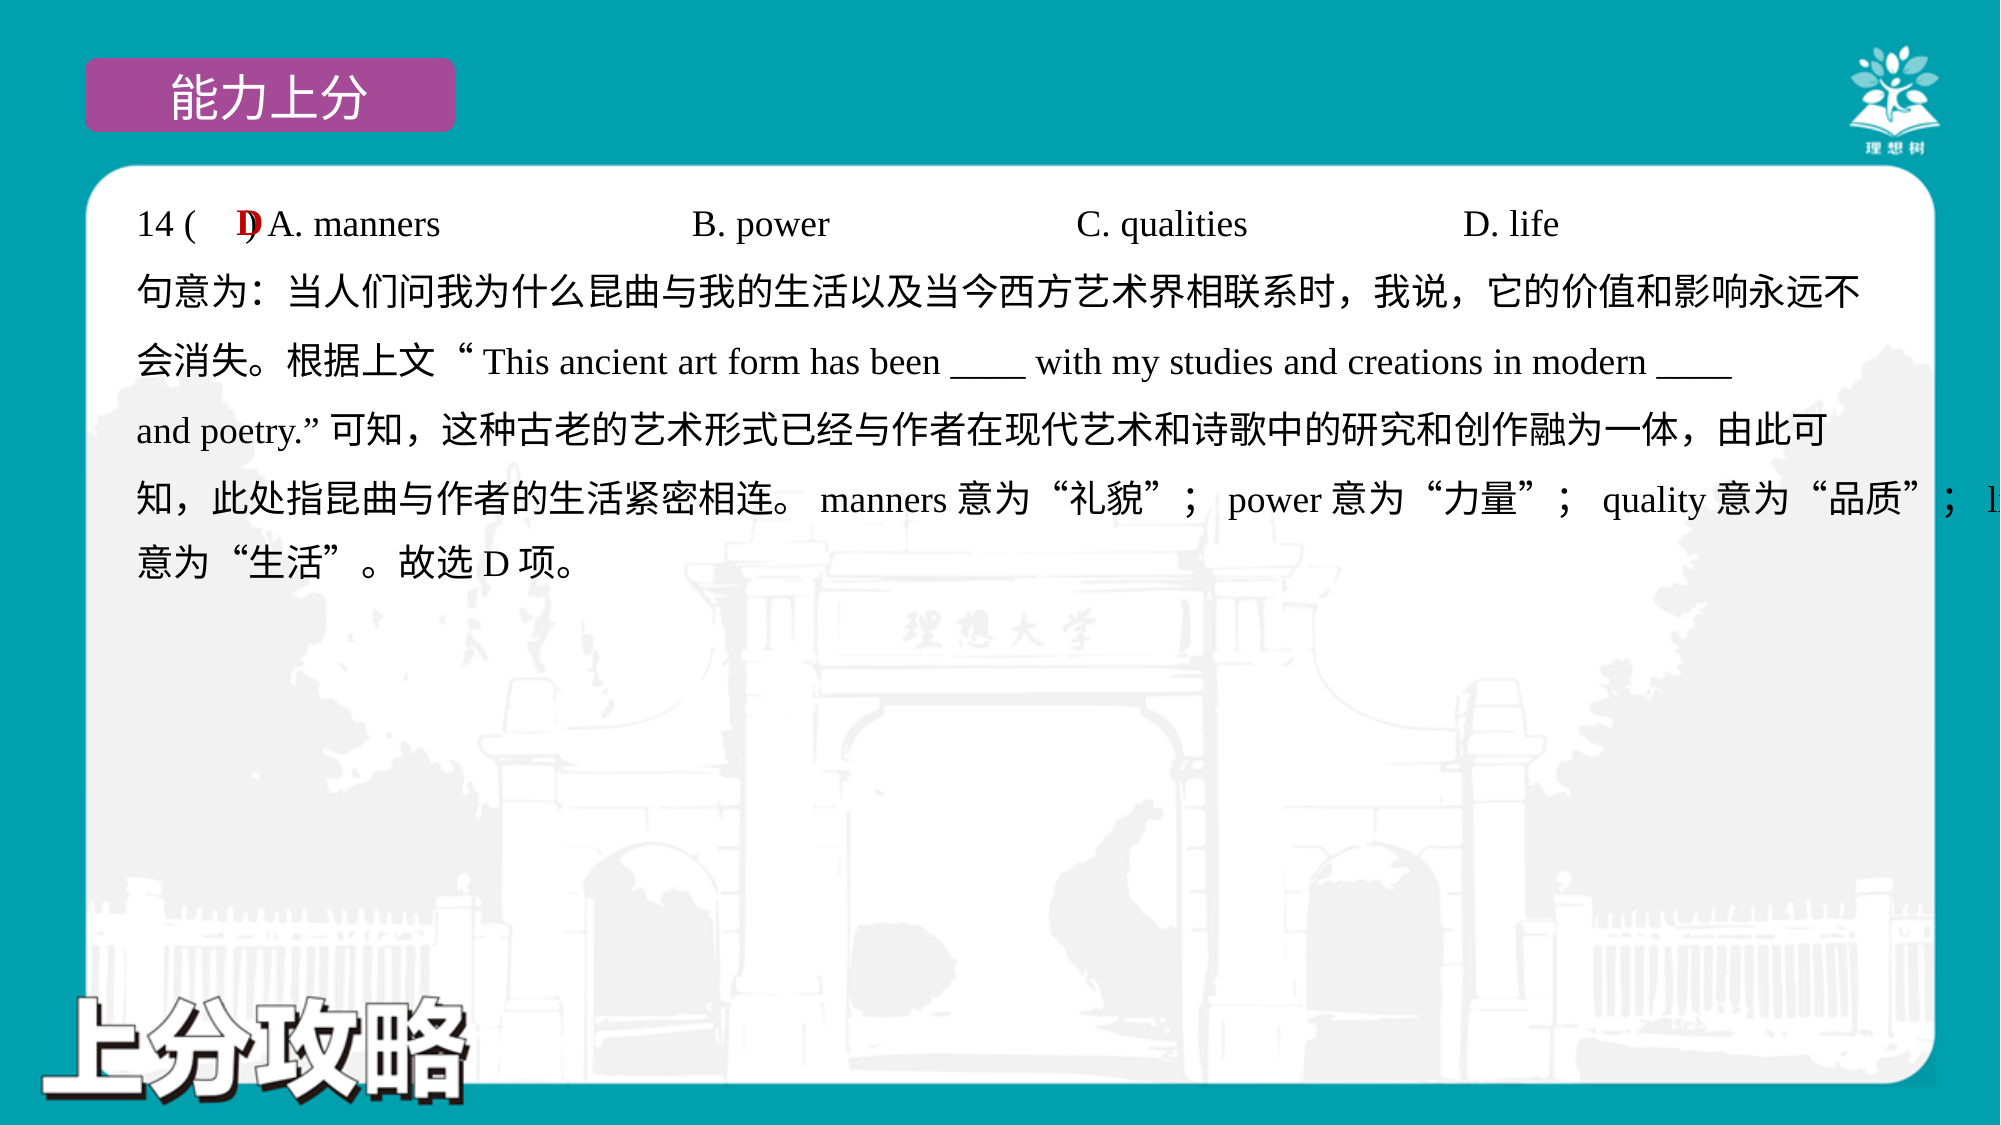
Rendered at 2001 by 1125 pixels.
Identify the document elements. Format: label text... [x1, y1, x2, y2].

text_box 14 ( ) A. manners B. power C. qualities D. life [136, 176, 1865, 237]
text_box 句意为：当人们问我为什么昆曲与我的生活以及当今西方艺术界相联系时，我说，它的价值和影响永远不 会消失。根据上文“This ancient art form has been ____ with my studies and creations in modern ____ and poetry.”可知，这种古老的艺术形式已经与作者在现代艺术和诗歌中的研究和创作融为一体，由此可 知，此处指昆曲与作者的生活紧密相连。manners意为“礼貌”；power意为“力量”；quality意为“品质”；life 意为“生活”。故选D项。 [136, 244, 1865, 578]
picture [0, 0, 2000, 1125]
text_box D [222, 176, 278, 236]
